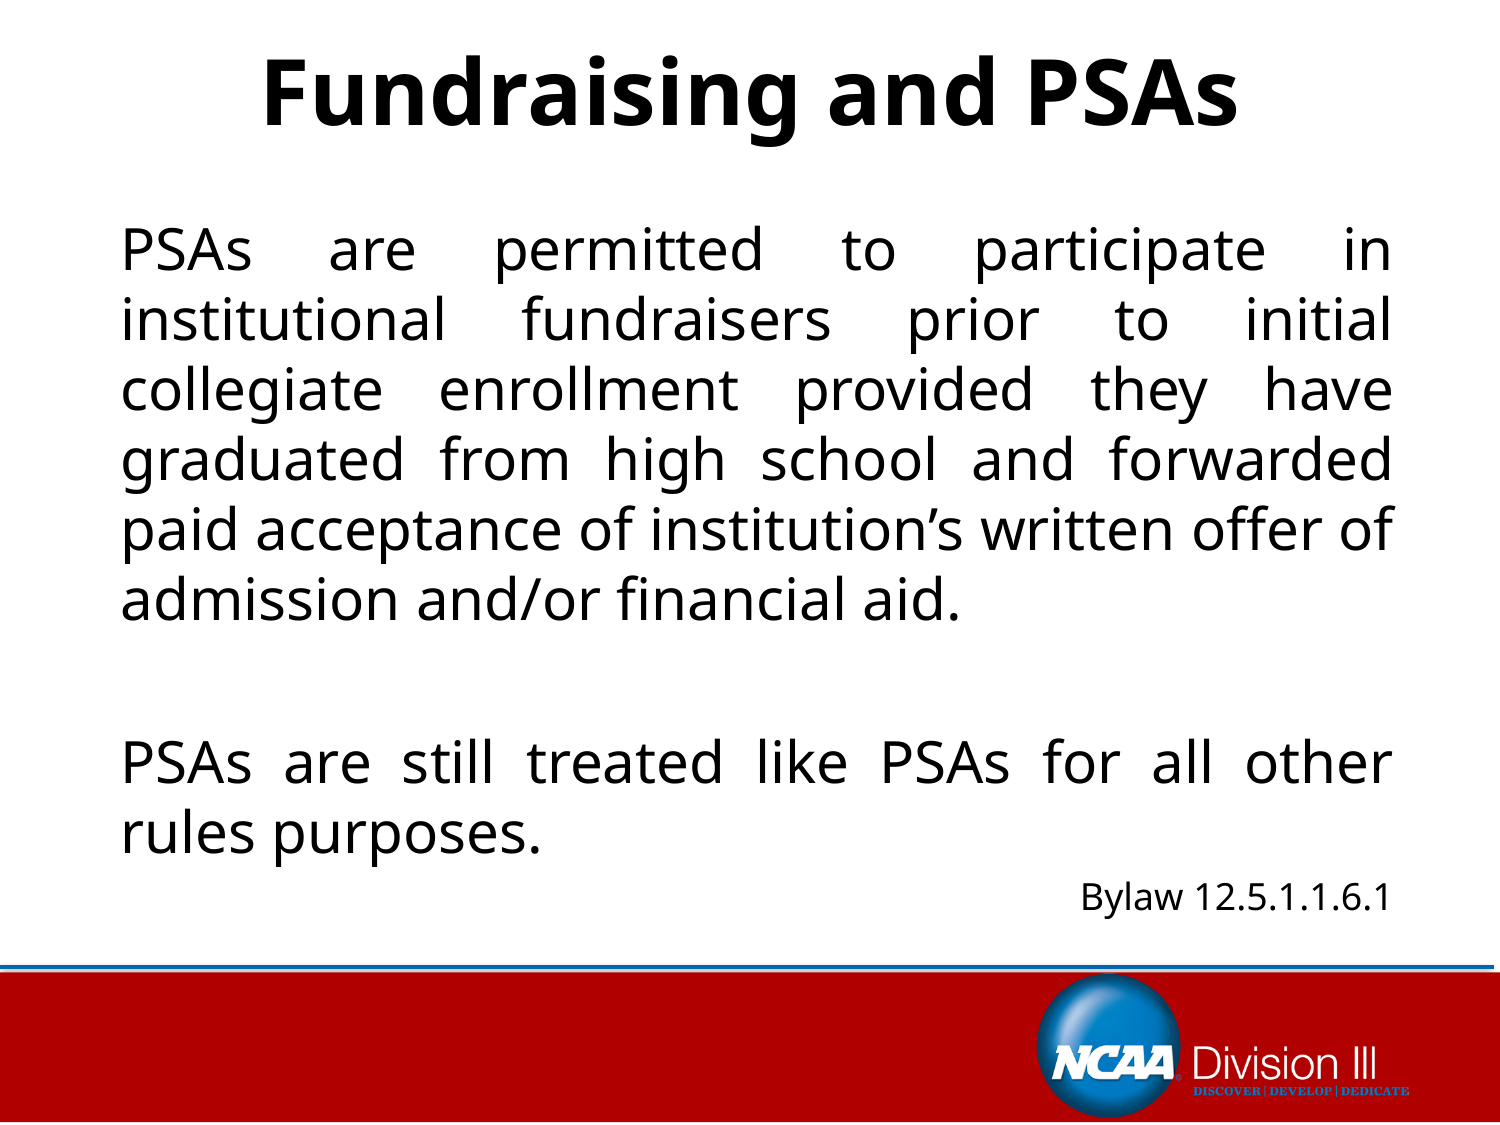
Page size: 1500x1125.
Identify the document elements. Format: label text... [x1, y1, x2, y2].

list PSAs are permitted to participate in institutional fundraisers prior to initial collegiate enrollment provided they have graduated from high school and forwarded paid acceptance of institution’s written offer of admission and/or financial aid. PSAs are still treated like PSAs for all other rules purposes. Bylaw 12.5.1.1.6.1 [105, 204, 1409, 972]
picture [1021, 945, 1423, 1125]
title Fundraising and PSAs [75, 0, 1425, 178]
